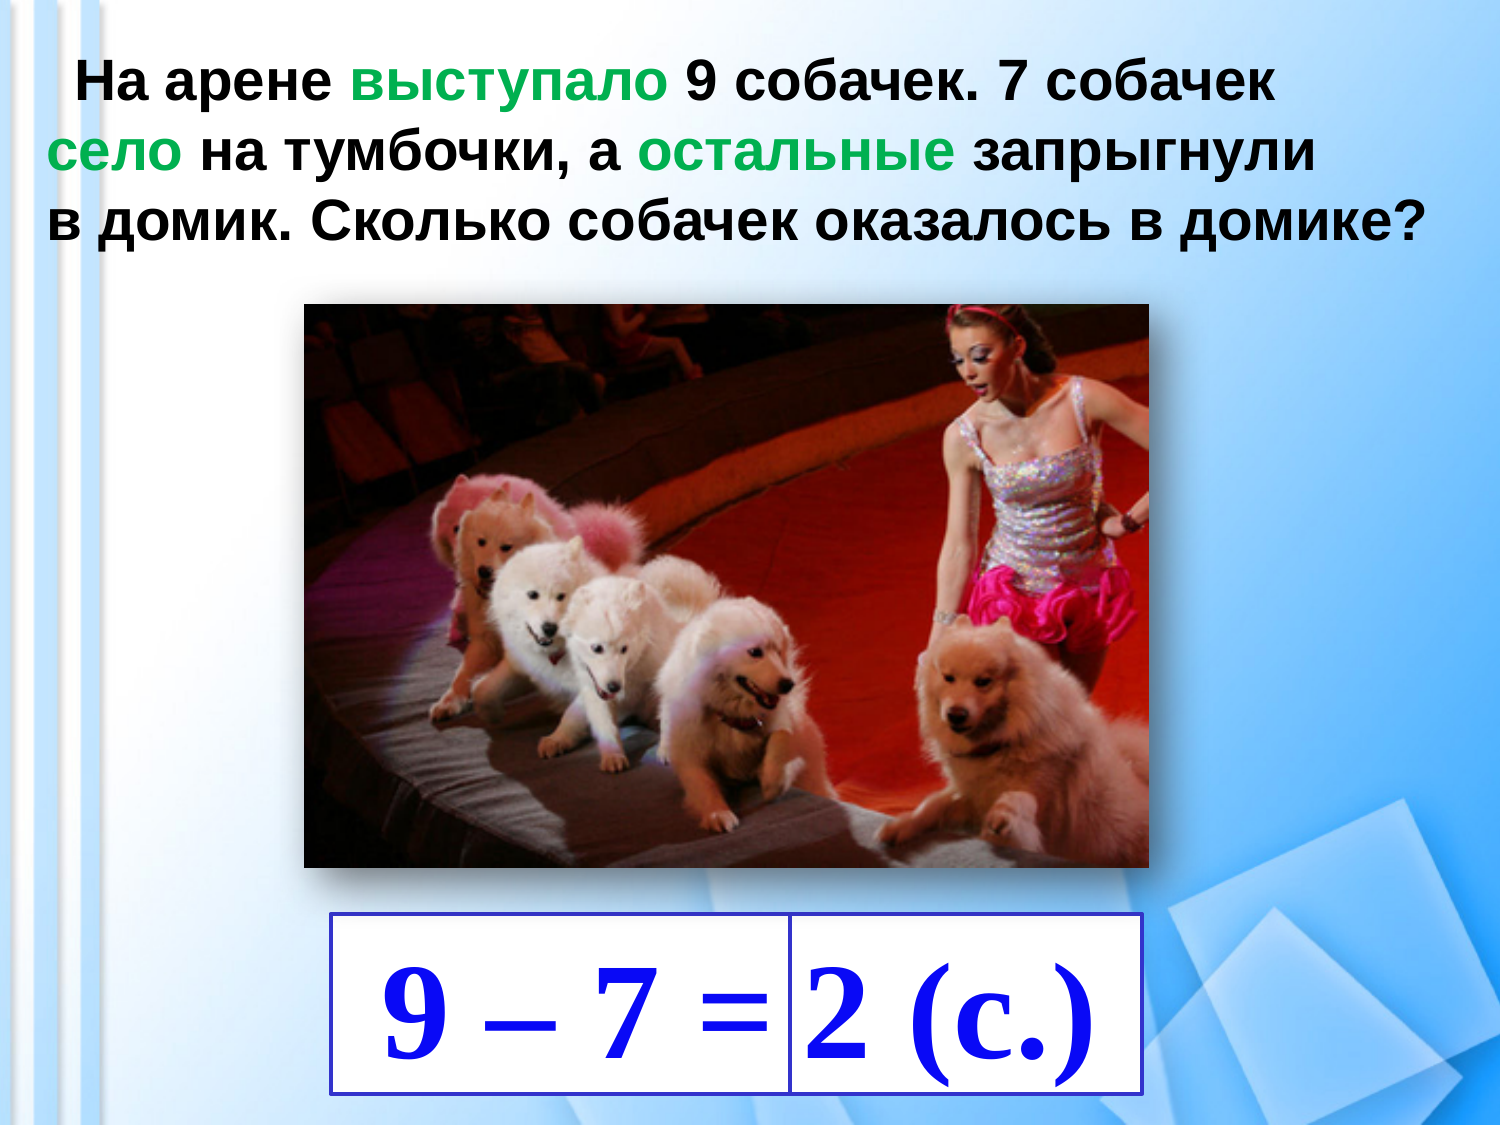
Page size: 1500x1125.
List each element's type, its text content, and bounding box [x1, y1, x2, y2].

text_box 9 – 7 = [329, 914, 792, 1096]
picture [0, 0, 1500, 1125]
text_box На арене выступало 9 собачек. 7 собачек село на тумбочки, а остальные запрыгнули в домик. Сколько собачек оказалось в домике? [31, 35, 1444, 260]
text_box 2 (с.) [792, 915, 1144, 1096]
